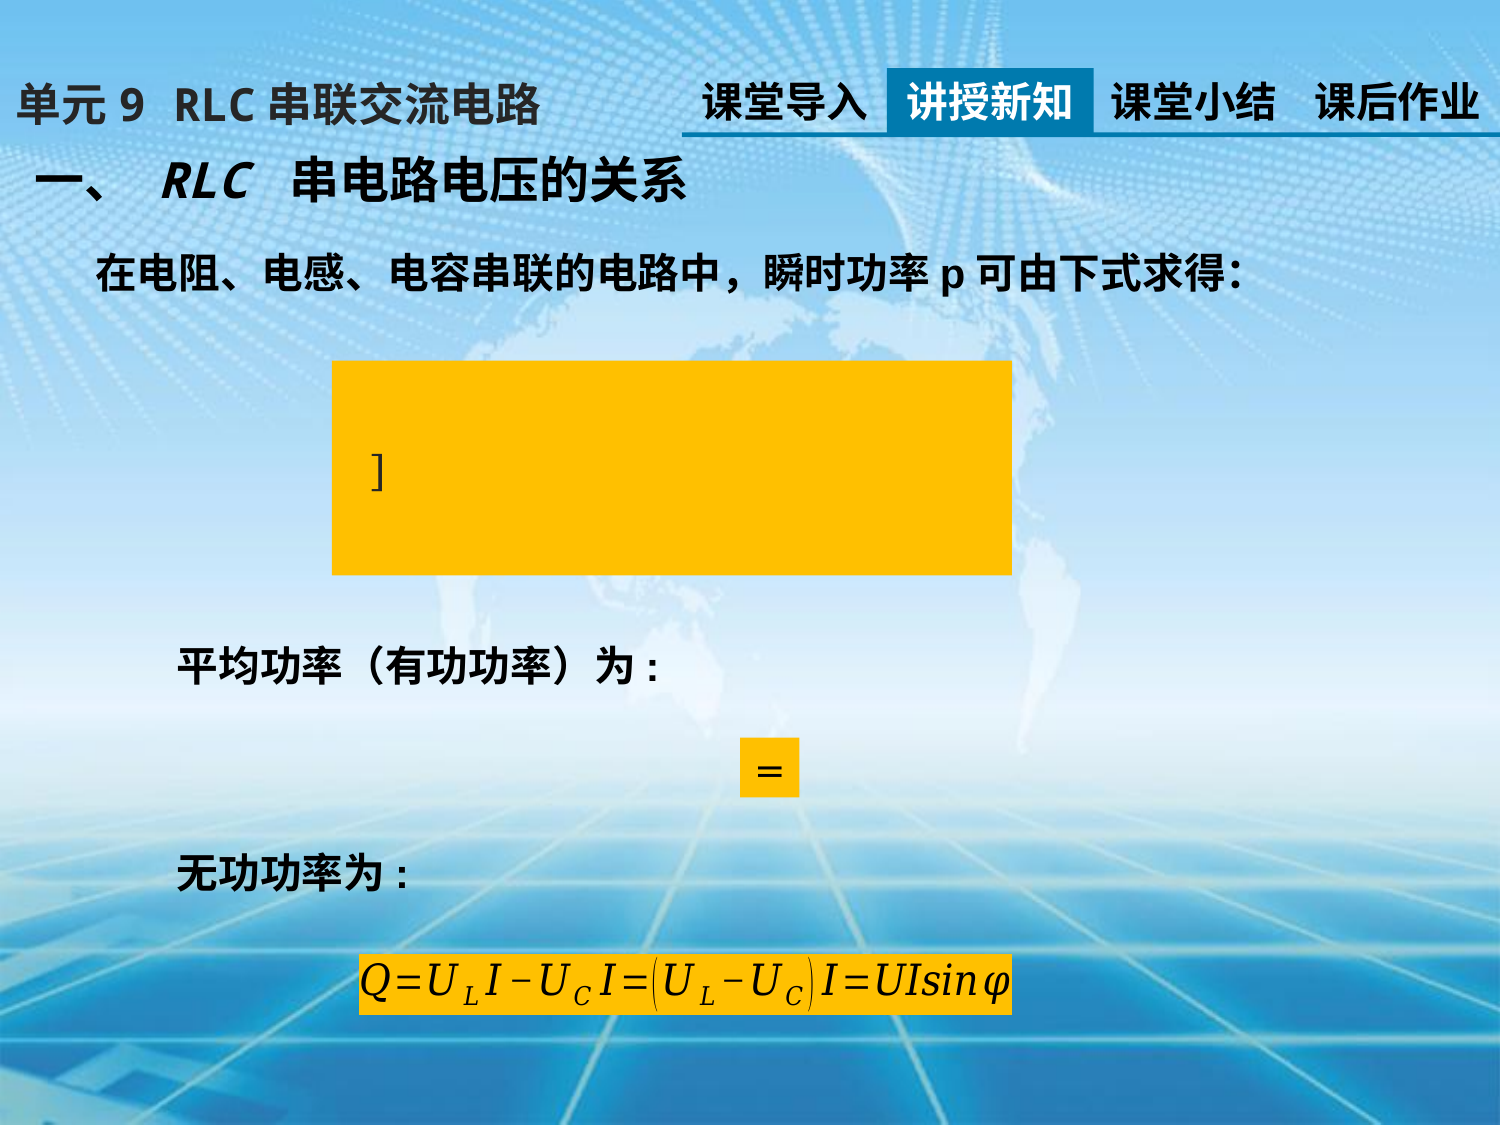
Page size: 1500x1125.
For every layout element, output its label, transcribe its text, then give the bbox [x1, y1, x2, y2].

text_box 无功功率为: [161, 839, 912, 905]
text_box 一、 RLC 串电路电压的关系 [19, 139, 1055, 206]
text_box 平均功率（有功功率）为: [161, 632, 912, 698]
picture [0, 0, 1500, 1125]
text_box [1, 67, 1500, 139]
text_box 在电阻、电感、电容串联的电路中，瞬时功率p可由下式求得： [80, 239, 1375, 305]
